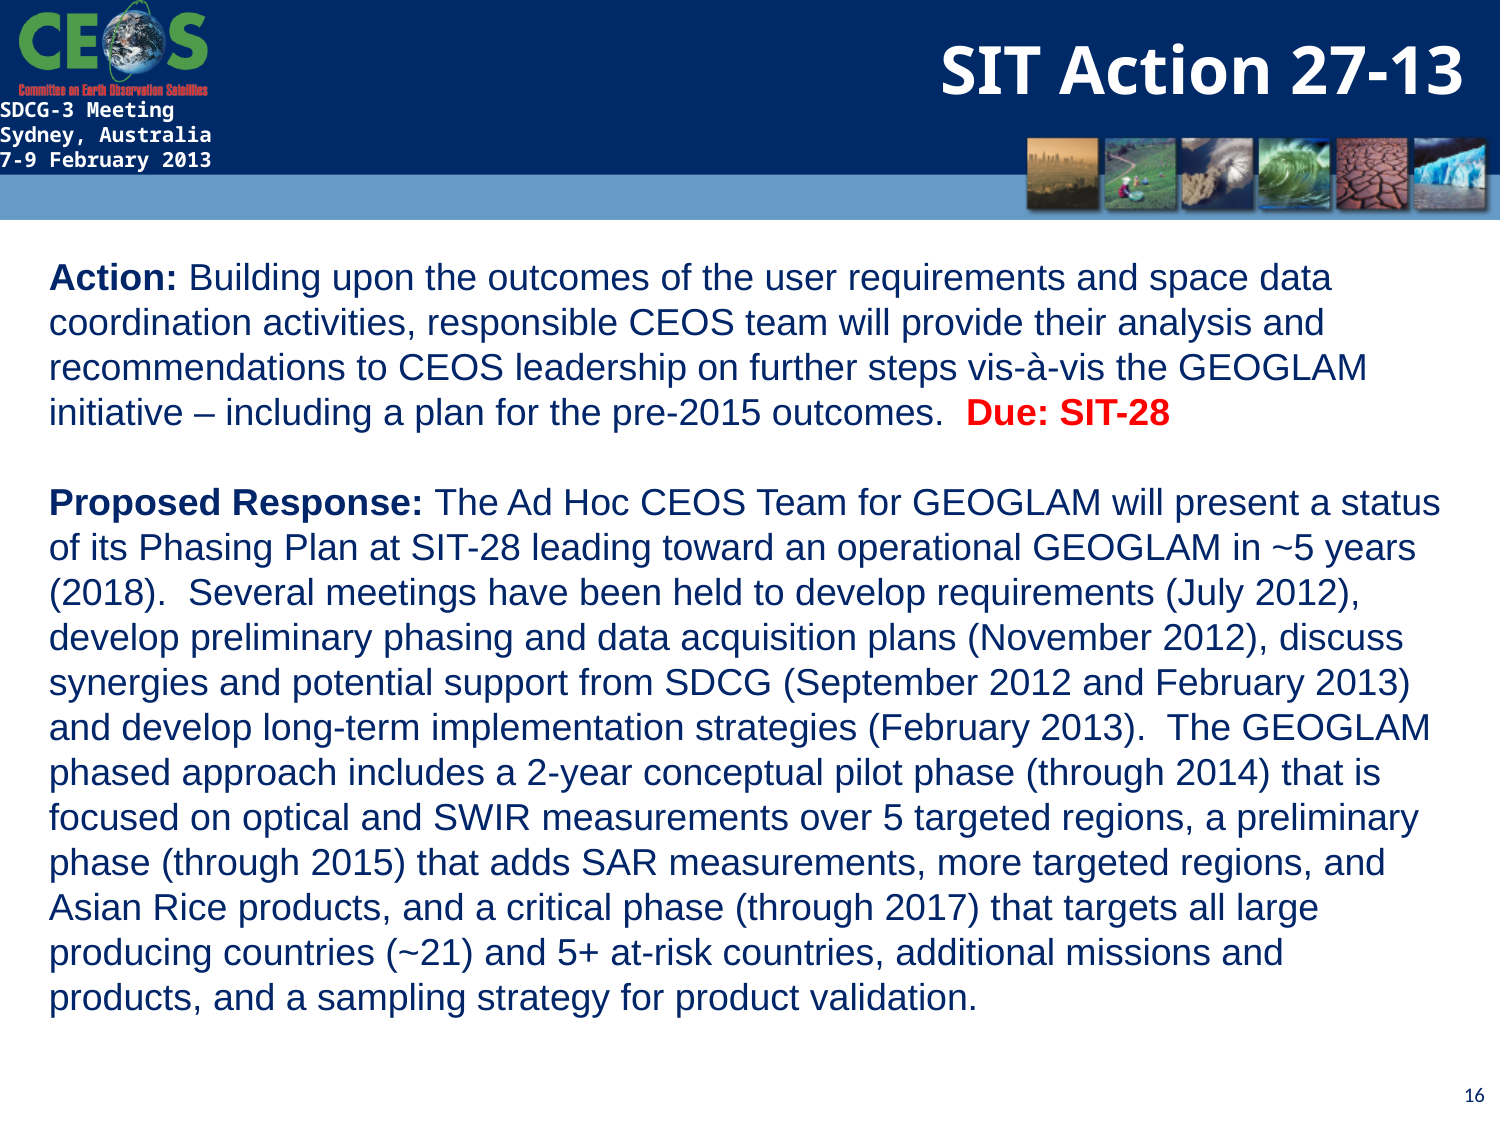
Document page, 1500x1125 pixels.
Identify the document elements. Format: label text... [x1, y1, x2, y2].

slide_number 16 [1187, 1073, 1500, 1125]
text_box Action: Building upon the outcomes of the user requirements and space data coordination activities, responsible CEOS team will provide their analysis and recommendations to CEOS leadership on further steps vis-à-vis the GEOGLAM initiative – including a plan for the pre-2015 outcomes. Due: SIT-28 Proposed Response: The Ad Hoc CEOS Team for GEOGLAM will present a status of its Phasing Plan at SIT-28 leading toward an operational GEOGLAM in ~5 years (2018). Several meetings have been held to develop requirements (July 2012), develop preliminary phasing and data acquisition plans (November 2012), discuss synergies and potential support from SDCG (September 2012 and February 2013) and develop long-term implementation strategies (February 2013). The GEOGLAM phased approach includes a 2-year conceptual pilot phase (through 2014) that is focused on optical and SWIR measurements over 5 targeted regions, a preliminary phase (through 2015) that adds SAR measurements, more targeted regions, and Asian Rice products, and a critical phase (through 2017) that targets all large producing countries (~21) and 5+ at-risk countries, additional missions and products, and a sampling strategy for product validation. [34, 245, 1463, 1026]
text_box SIT Action 27-13 [254, 18, 1481, 118]
picture [0, 0, 1500, 220]
